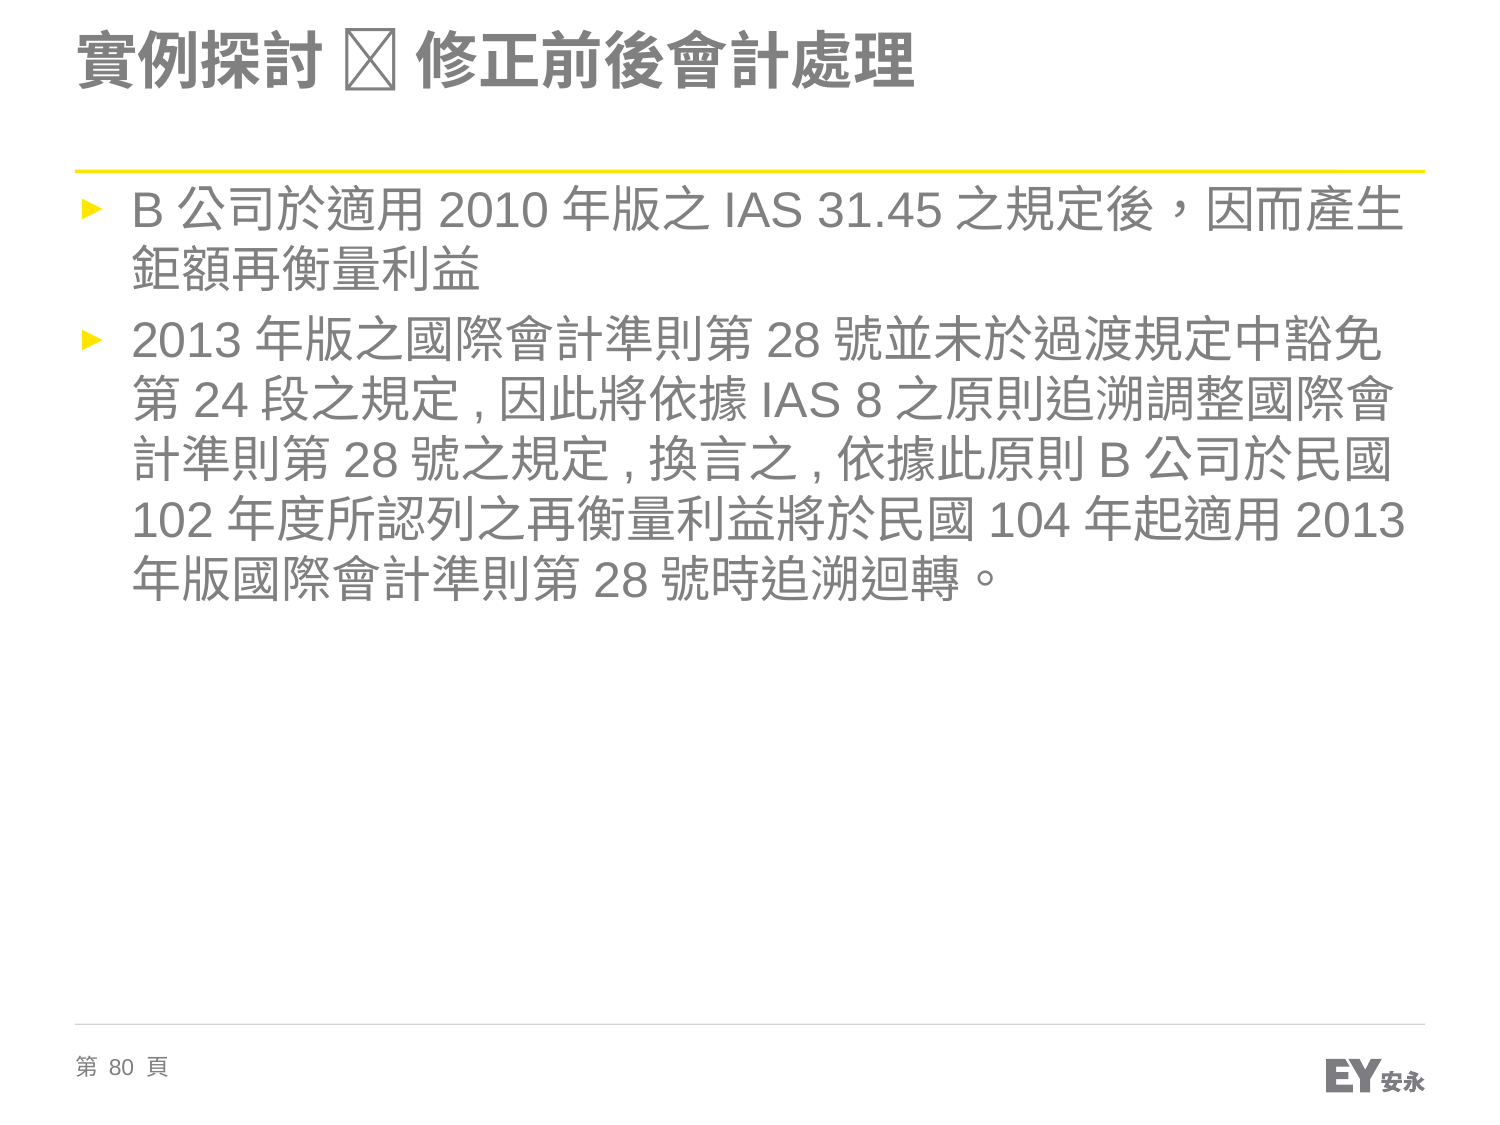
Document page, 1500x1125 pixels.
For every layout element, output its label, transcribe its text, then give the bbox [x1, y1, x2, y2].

title 實例探討  修正前後會計處理 [75, 33, 1425, 175]
list B公司於適用2010年版之IAS 31.45之規定後，因而產生鉅額再衡量利益 2013年版之國際會計準則第28號並未於過渡規定中豁免第24段之規定,因此將依據IAS 8之原則追溯調整國際會計準則第28號之規定,換言之,依據此原則B公司於民國102年度所認列之再衡量利益將於民國104年起適用2013年版國際會計準則第28號時追溯迴轉。 [75, 177, 1425, 949]
